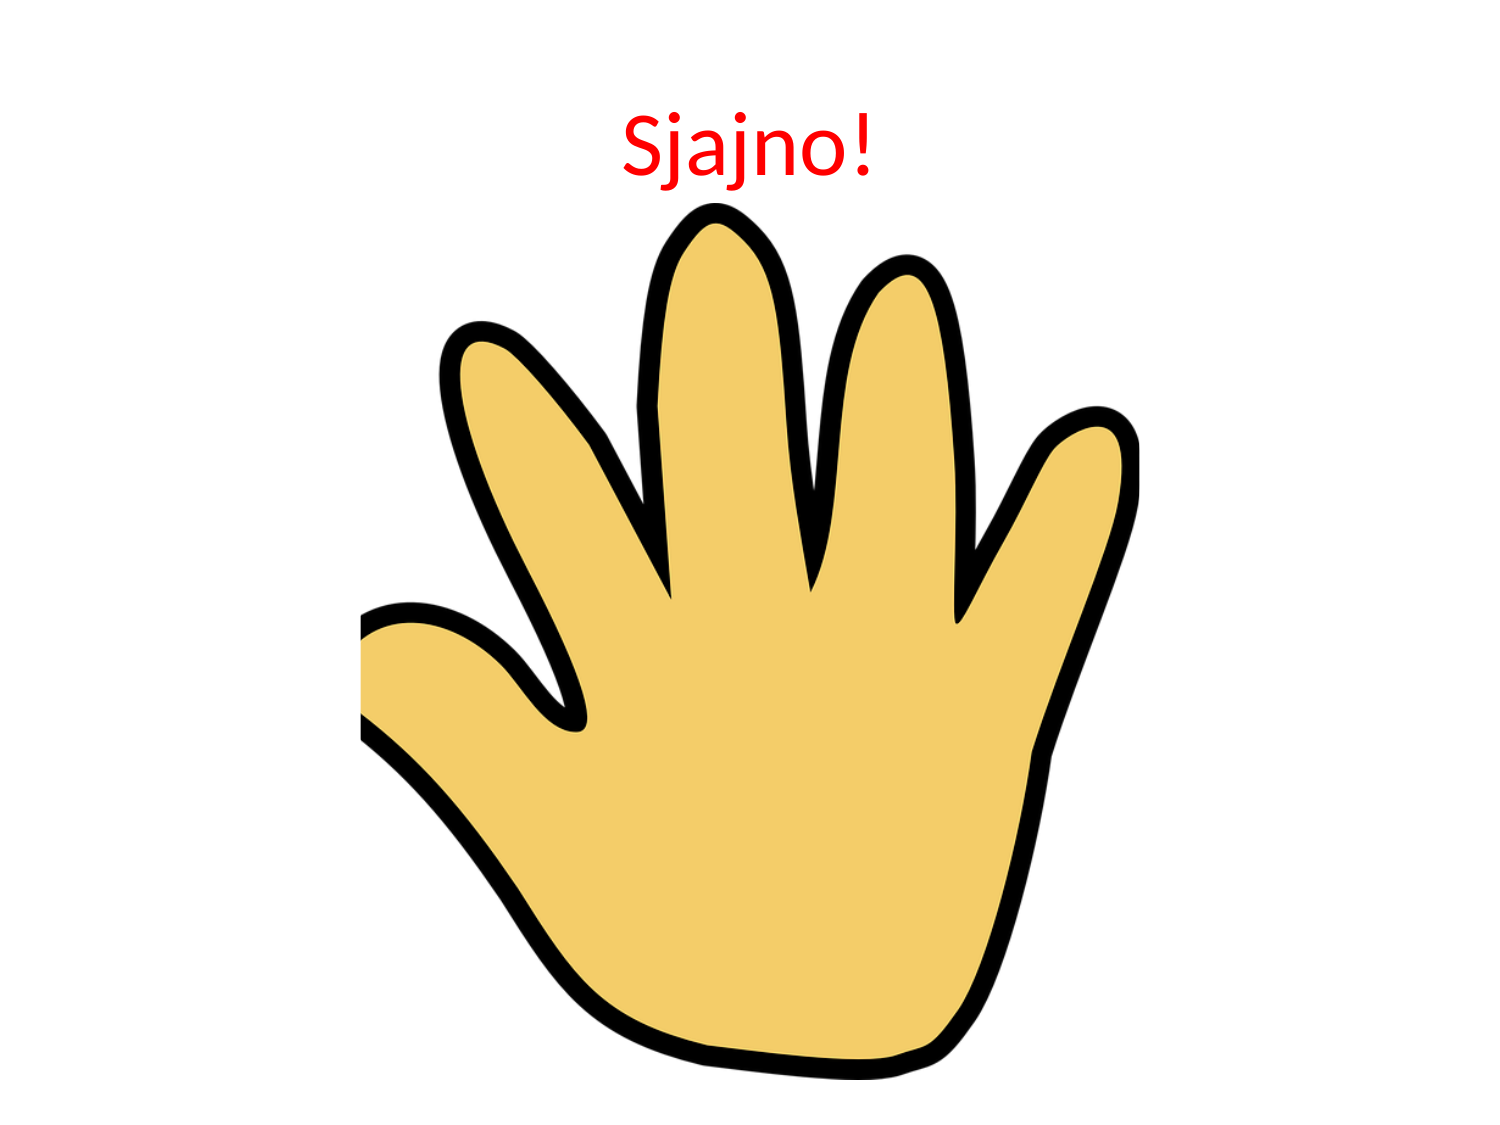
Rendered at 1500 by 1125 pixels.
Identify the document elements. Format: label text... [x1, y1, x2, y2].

title Sjajno! [75, 45, 1425, 233]
picture [360, 203, 1140, 1081]
